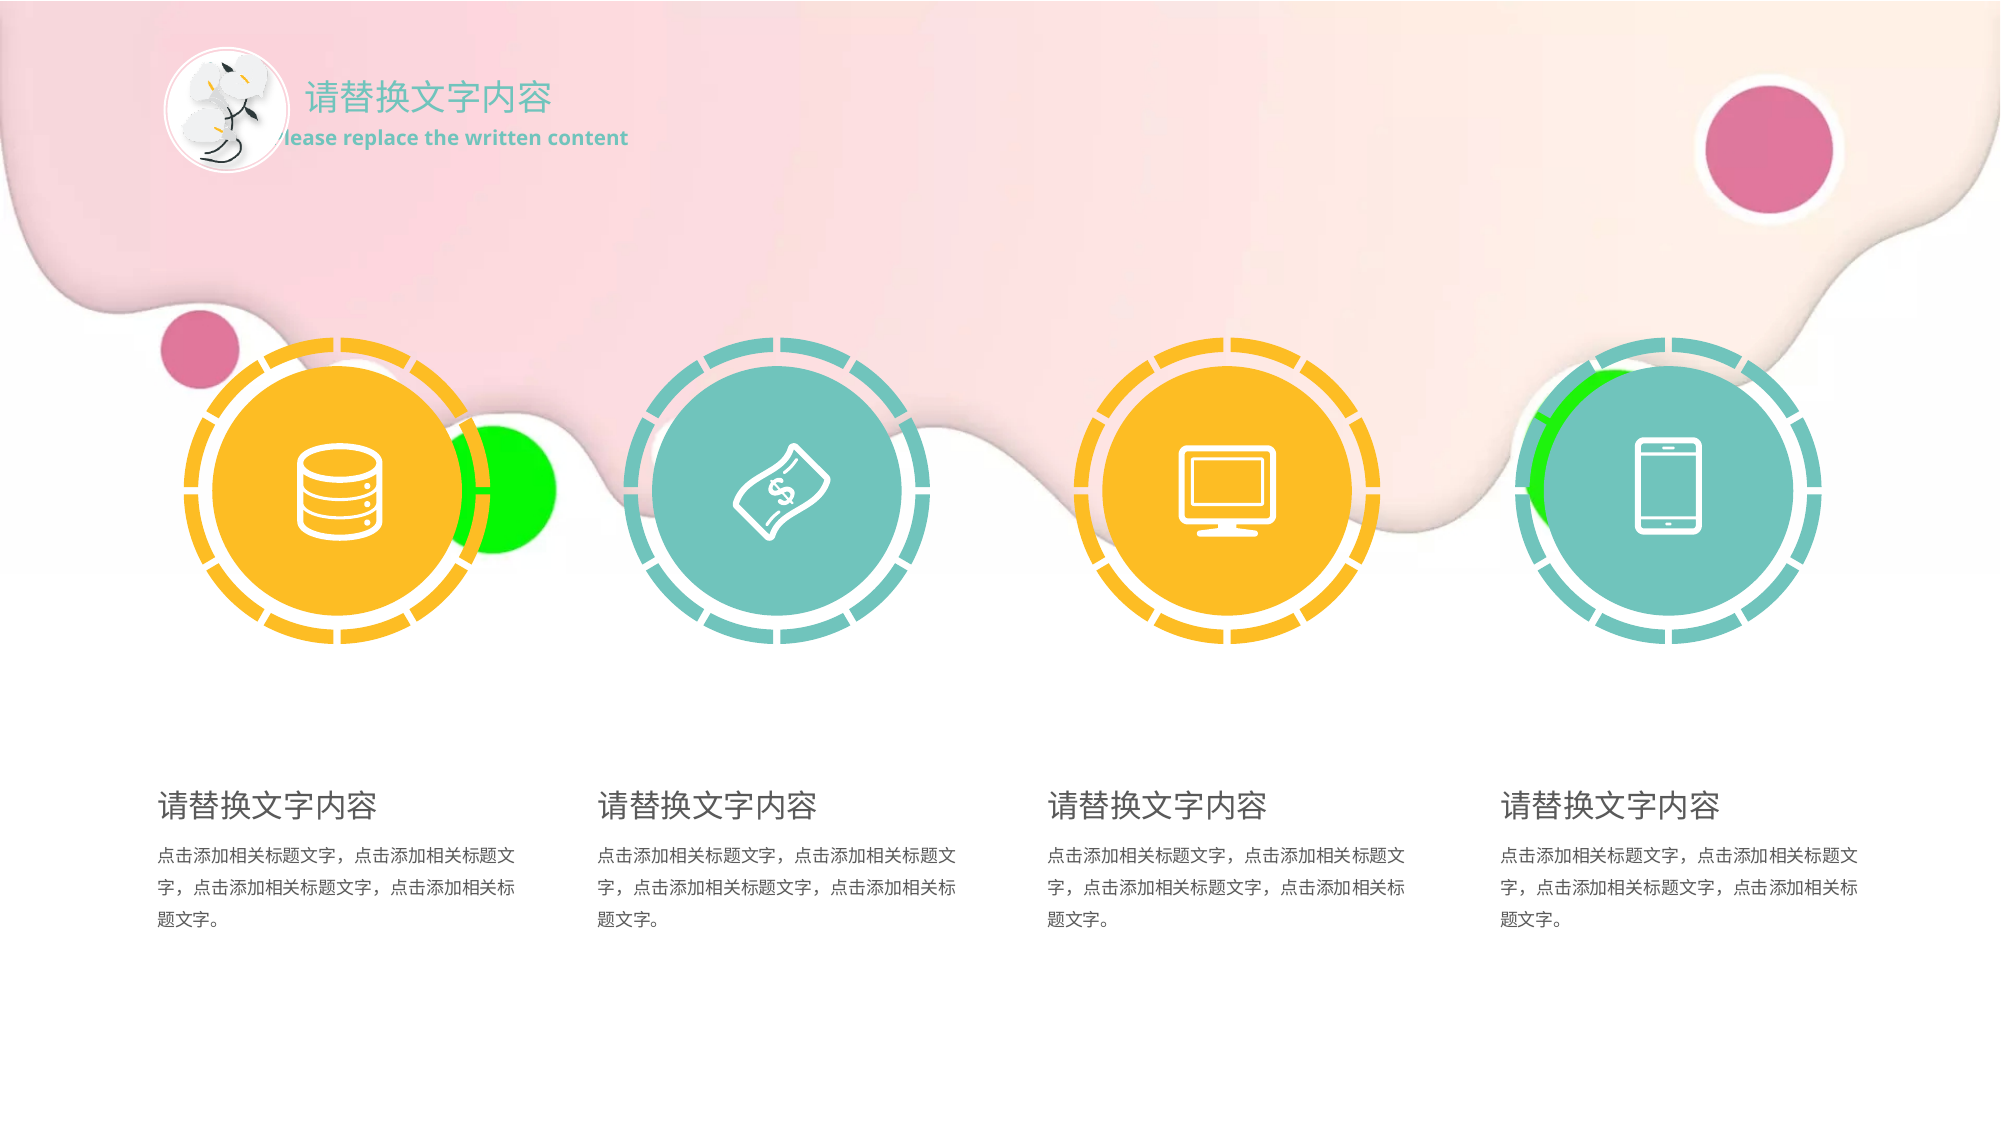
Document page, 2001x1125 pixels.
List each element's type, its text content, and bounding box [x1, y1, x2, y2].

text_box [164, 47, 289, 173]
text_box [297, 443, 383, 541]
text_box Please replace the written content [289, 117, 645, 157]
text_box 请替换文字内容 [142, 778, 489, 826]
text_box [1515, 337, 1822, 644]
text_box 请替换文字内容 [1032, 778, 1379, 826]
text_box 点击添加相关标题文字，点击添加相关标题文字，点击添加相关标题文字，点击添加相关标题文字。 [582, 826, 971, 938]
text_box 请替换文字内容 [1485, 778, 1832, 826]
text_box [1634, 437, 1702, 535]
text_box 请替换文字内容 [582, 778, 929, 826]
text_box 点击添加相关标题文字，点击添加相关标题文字，点击添加相关标题文字，点击添加相关标题文字。 [1032, 826, 1421, 938]
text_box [623, 337, 930, 644]
text_box 点击添加相关标题文字，点击添加相关标题文字，点击添加相关标题文字，点击添加相关标题文字。 [1485, 826, 1874, 938]
picture [0, 1, 2001, 574]
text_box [1178, 445, 1277, 537]
text_box 请替换文字内容 [289, 67, 568, 125]
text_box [183, 337, 491, 644]
text_box 点击添加相关标题文字，点击添加相关标题文字，点击添加相关标题文字，点击添加相关标题文字。 [142, 826, 531, 938]
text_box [732, 443, 831, 541]
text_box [1073, 337, 1381, 644]
